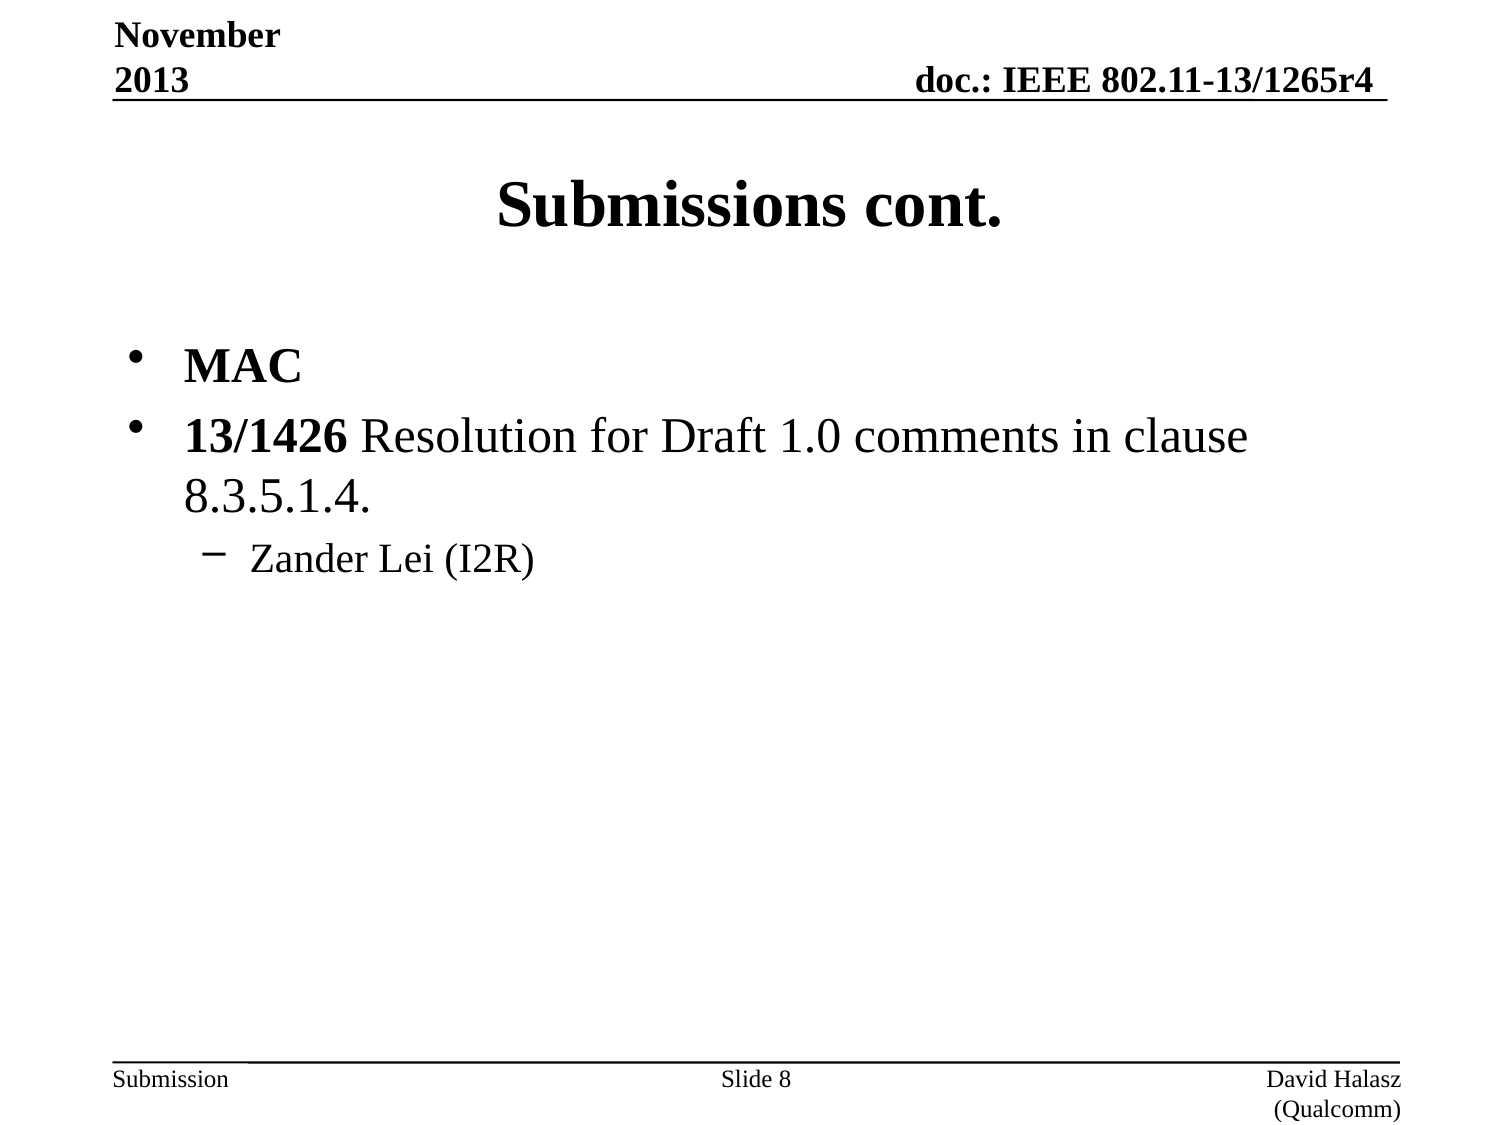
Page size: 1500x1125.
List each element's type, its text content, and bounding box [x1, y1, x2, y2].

footer David Halasz (Qualcomm) [1264, 1061, 1402, 1093]
list MAC 13/1426 Resolution for Draft 1.0 comments in clause 8.3.5.1.4. Zander Lei (I2R) [112, 324, 1388, 1001]
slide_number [114, 54, 333, 101]
title Submissions cont. [112, 112, 1388, 288]
slide_number Slide 8 [712, 1061, 800, 1093]
